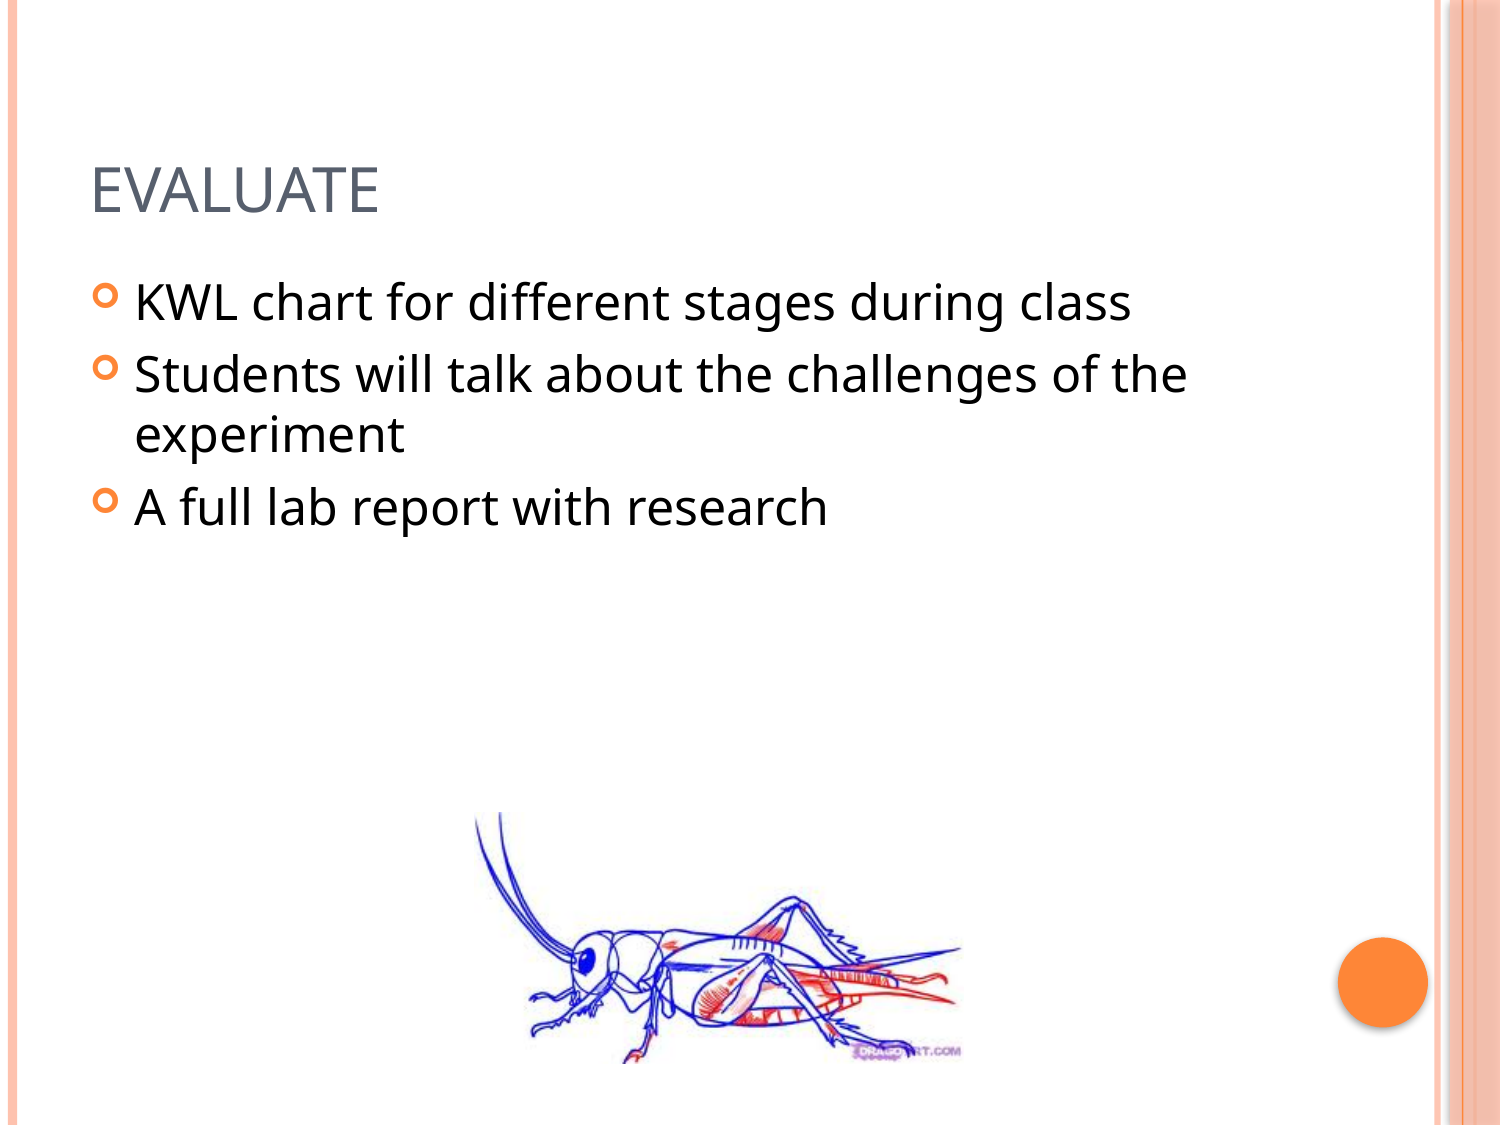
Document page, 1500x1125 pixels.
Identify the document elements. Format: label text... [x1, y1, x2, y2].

picture [474, 811, 965, 1065]
title Evaluate [75, 45, 1300, 233]
list KWL chart for different stages during class Students will talk about the challenges of the experiment A full lab report with research [75, 262, 1300, 1062]
